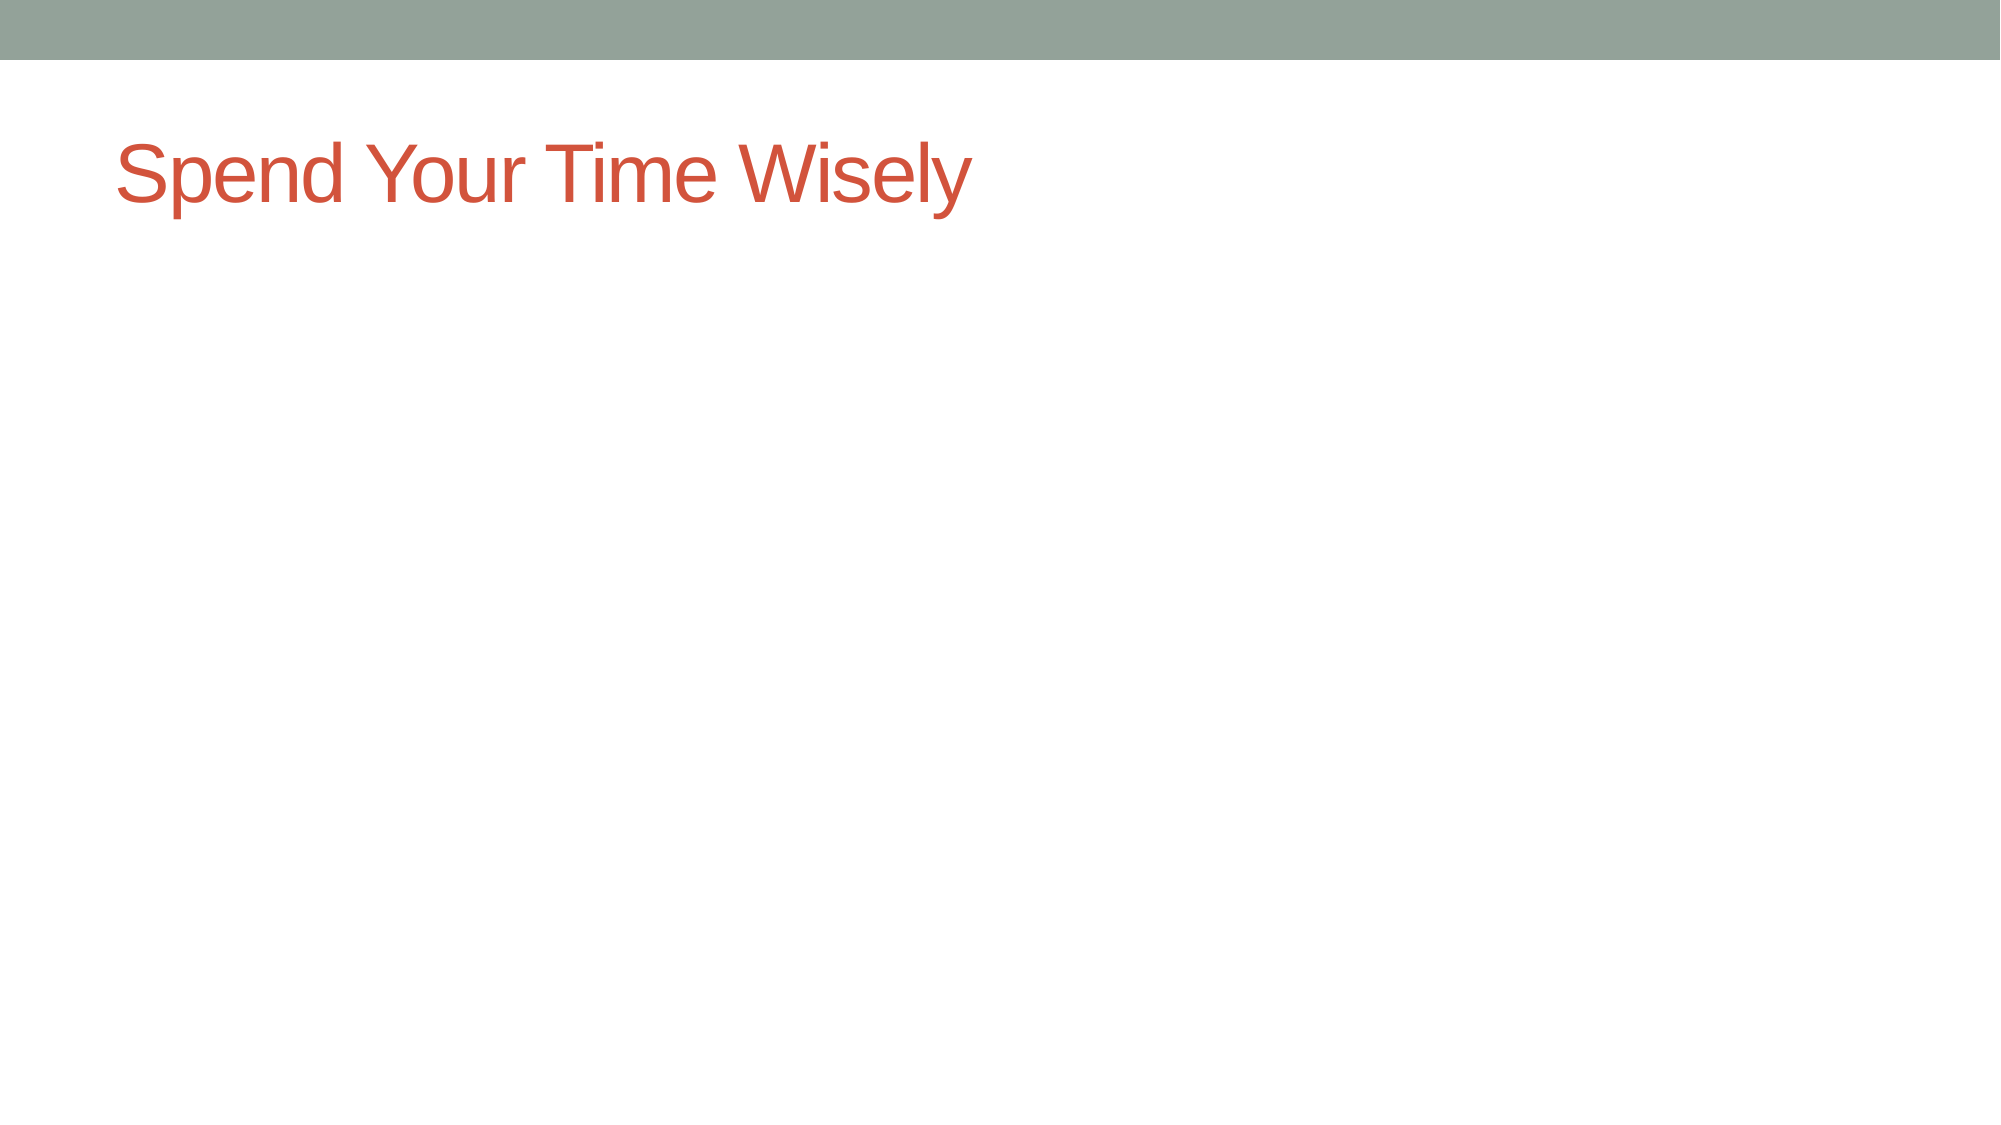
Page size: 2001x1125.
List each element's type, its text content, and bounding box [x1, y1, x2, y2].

title Spend Your Time Wisely [99, 87, 1900, 250]
